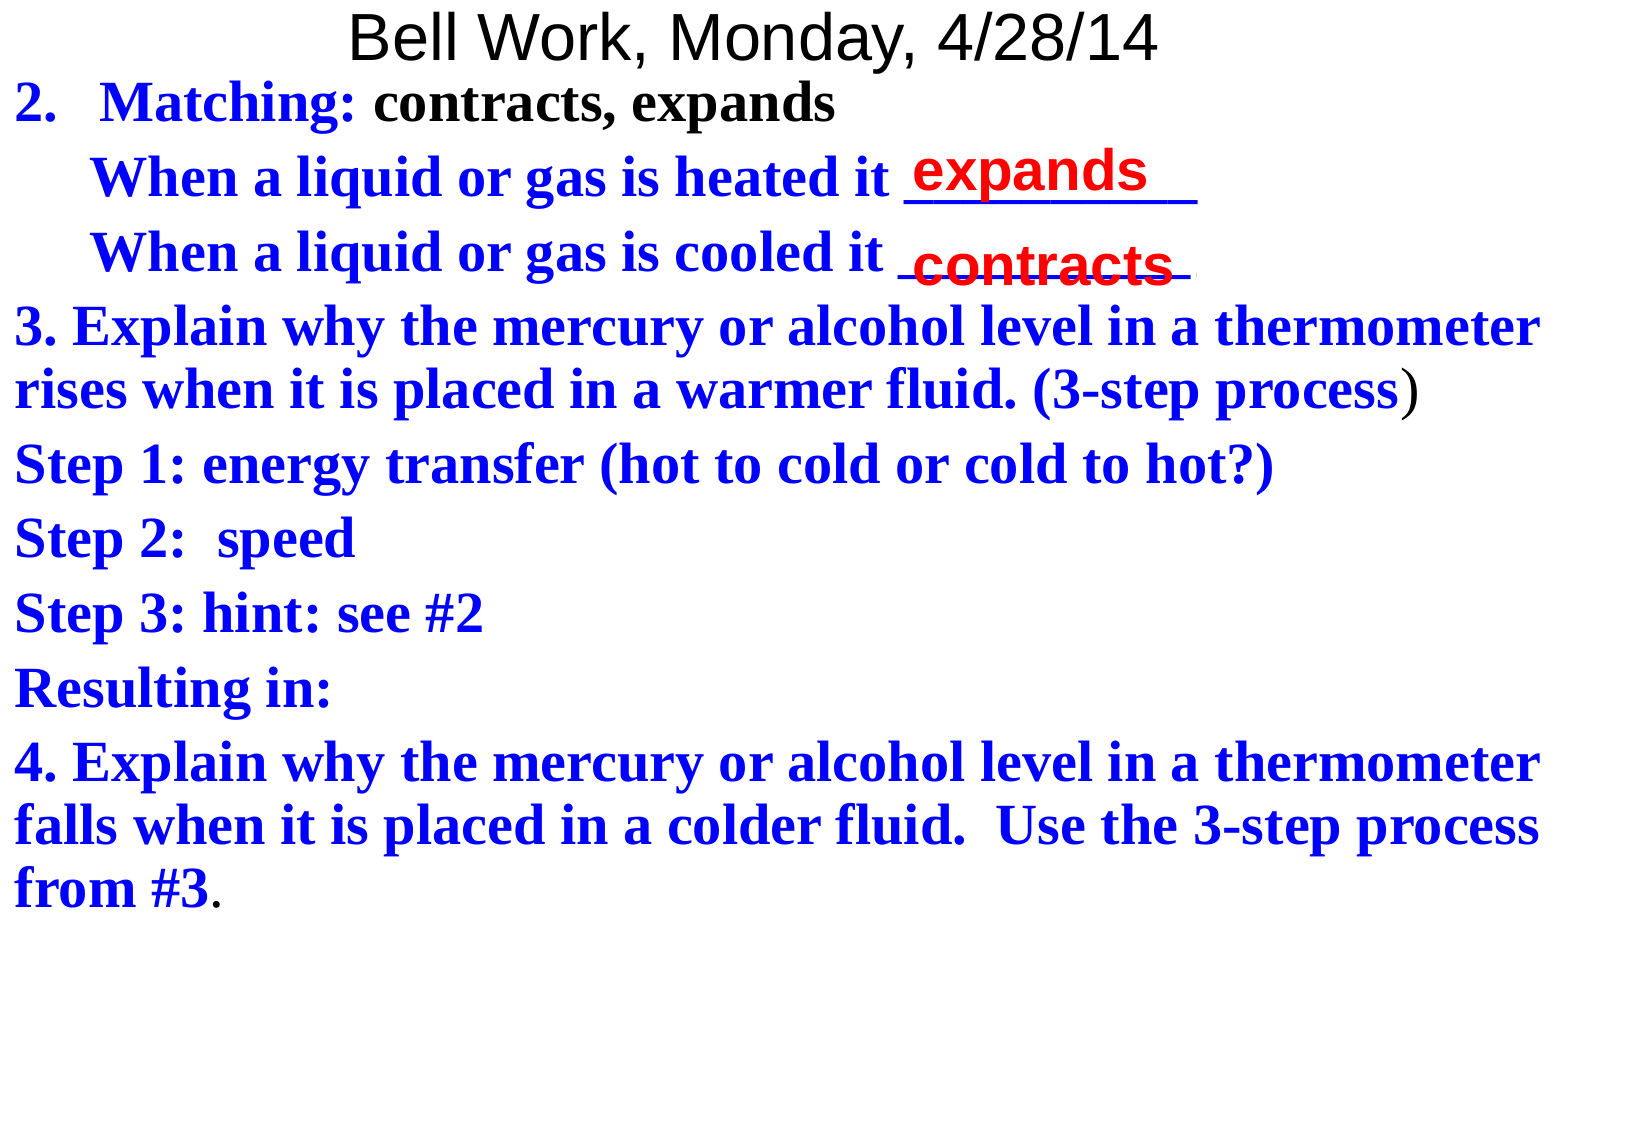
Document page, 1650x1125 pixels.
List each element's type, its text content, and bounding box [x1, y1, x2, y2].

text_box expands [897, 125, 1320, 210]
text_box Bell Work, Monday, 4/28/14 [0, 0, 1527, 64]
text_box contracts [897, 219, 1320, 305]
text_box Matching: contracts, expands When a liquid or gas is heated it __________ When a liquid or gas is cooled it __________ 3. Explain why the mercury or alcohol level in a thermometer rises when it is placed in a warmer fluid. (3-step process) Step 1: energy transfer (hot to cold or cold to hot?) Step 2: speed Step 3: hint: see #2 Resulting in: 4. Explain why the mercury or alcohol level in a thermometer falls when it is placed in a colder fluid. Use the 3-step process from #3. [0, 64, 1625, 1114]
